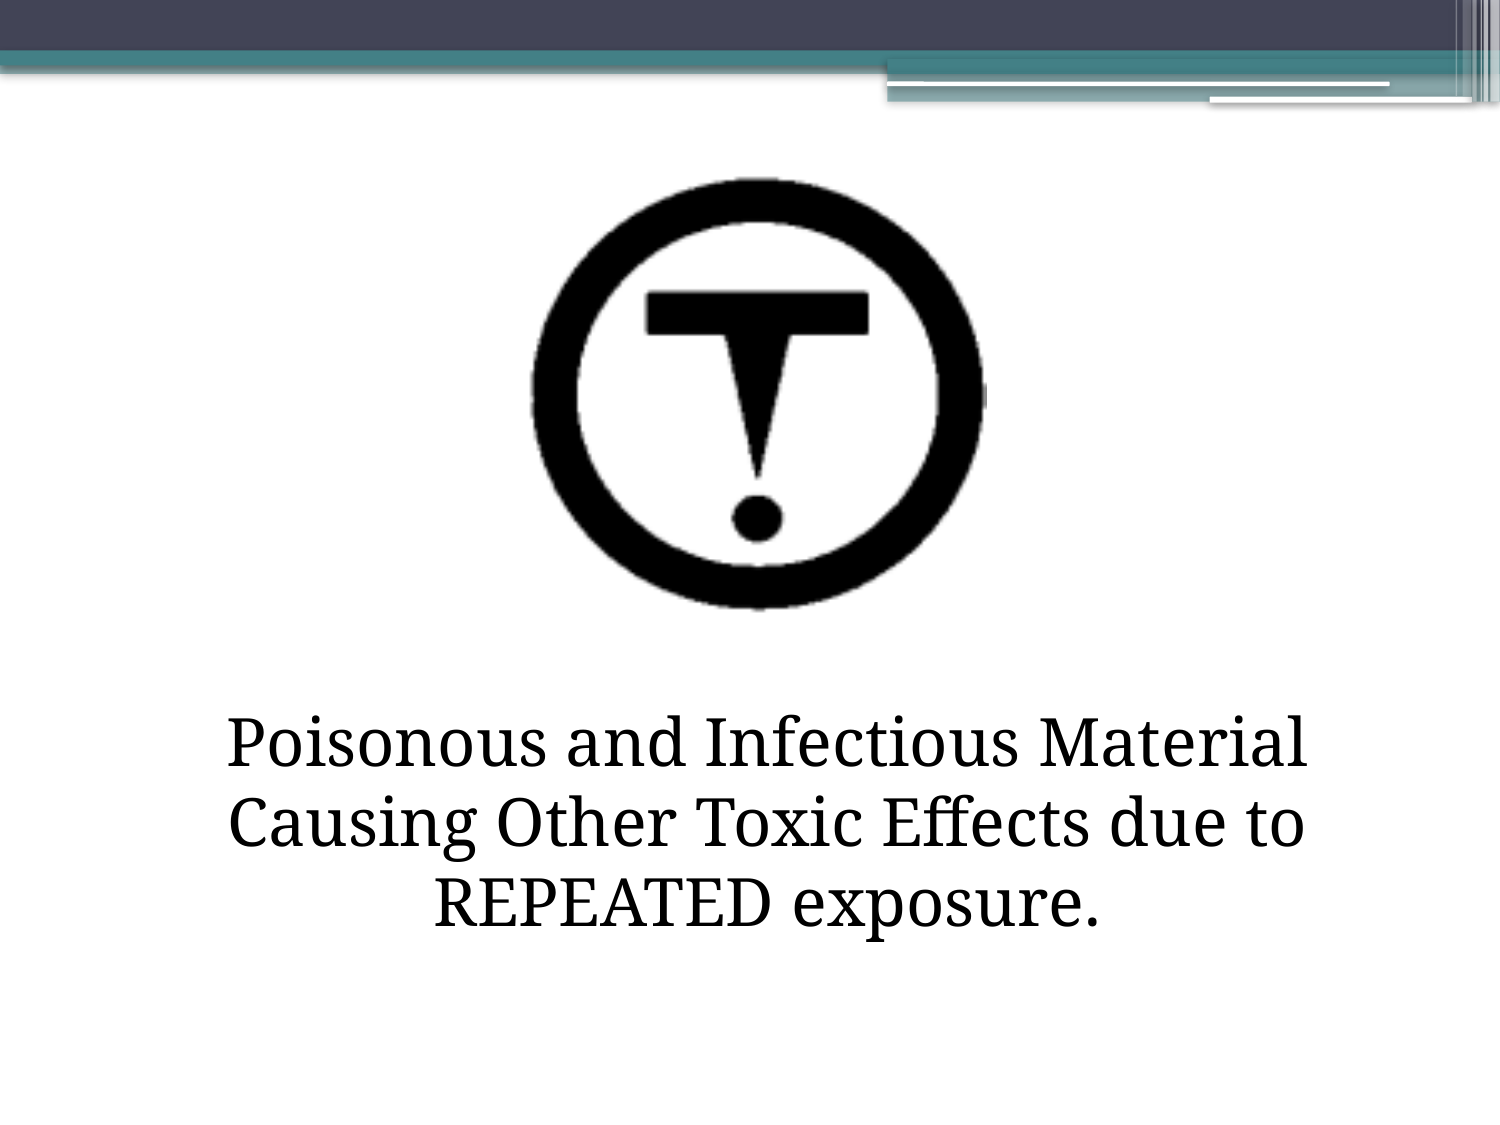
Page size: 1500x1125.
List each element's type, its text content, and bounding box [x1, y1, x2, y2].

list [525, 172, 988, 616]
text_box Poisonous and Infectious Material Causing Other Toxic Effects due to REPEATED exposure. [159, 692, 1376, 947]
